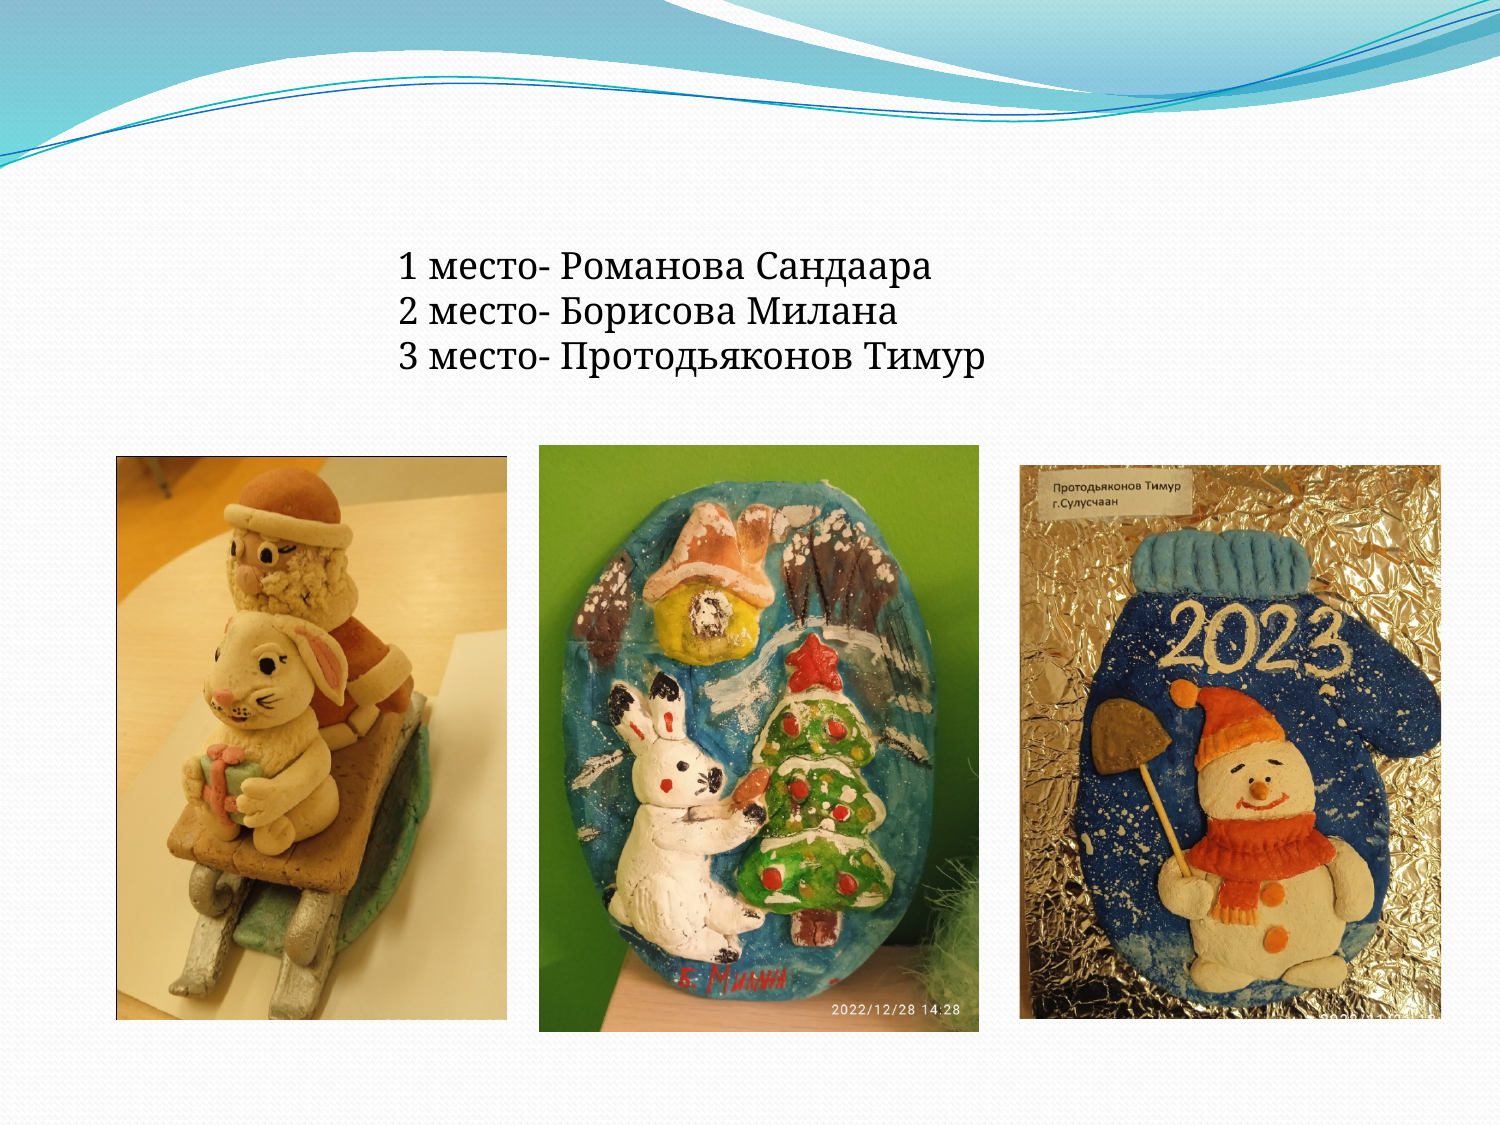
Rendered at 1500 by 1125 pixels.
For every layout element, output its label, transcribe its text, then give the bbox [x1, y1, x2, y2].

picture [115, 456, 507, 1020]
text_box 1 место- Романова Сандаара 2 место- Борисова Милана 3 место- Протодьяконов Тимур [383, 234, 1002, 385]
picture [538, 445, 979, 1032]
picture [1019, 464, 1442, 1020]
